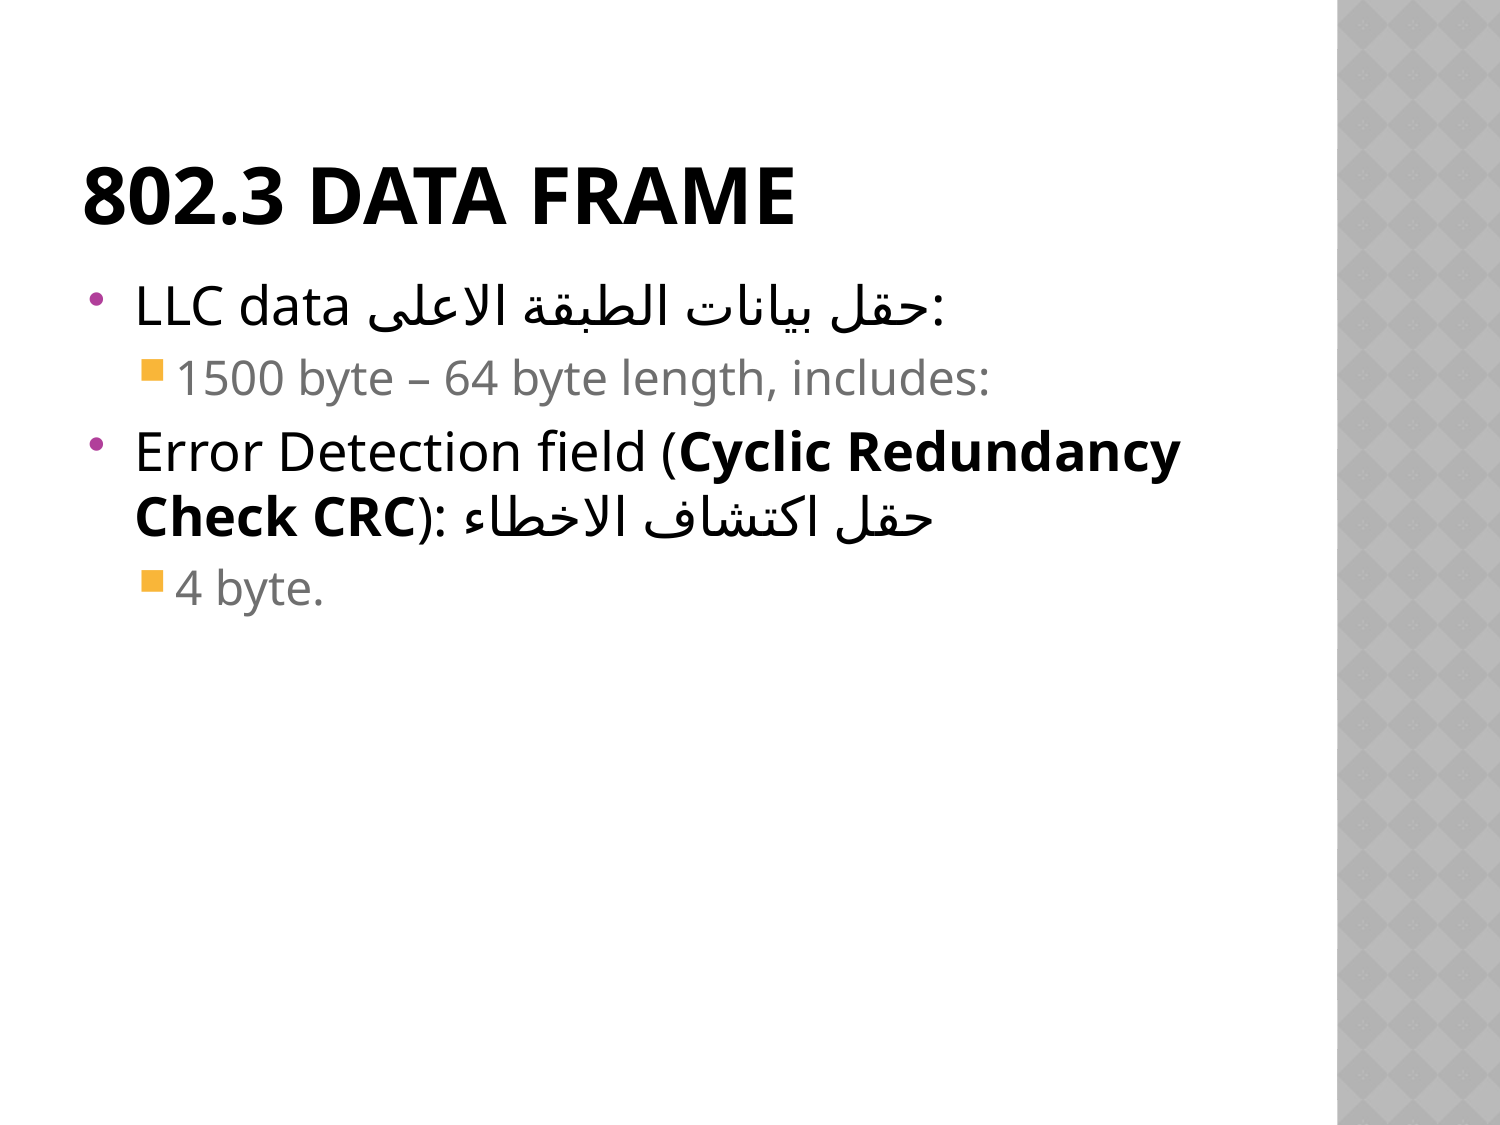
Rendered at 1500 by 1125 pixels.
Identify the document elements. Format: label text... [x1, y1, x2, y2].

title 802.3 data frame [75, 52, 1263, 240]
list LLC data حقل بيانات الطبقة الاعلى: 1500 byte – 64 byte length, includes: Error Detection field (Cyclic Redundancy Check CRC): حقل اكتشاف الاخطاء 4 byte. [75, 264, 1263, 1059]
